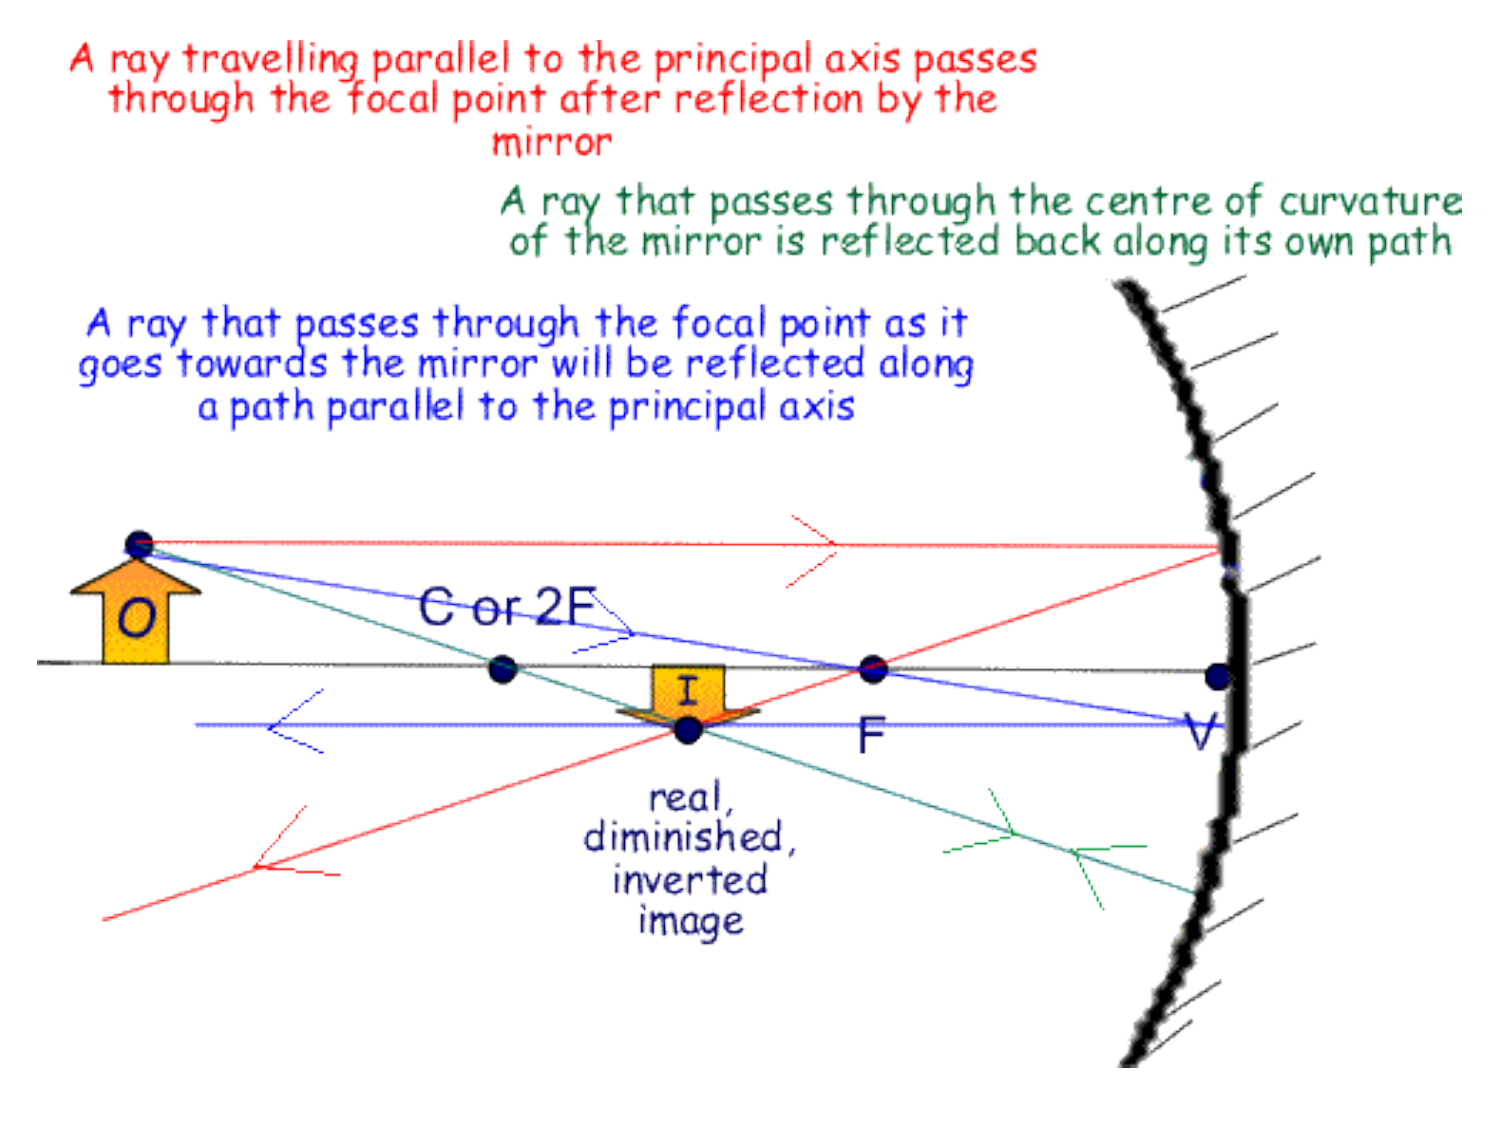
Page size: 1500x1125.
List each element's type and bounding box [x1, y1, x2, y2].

list [37, 28, 1462, 1080]
